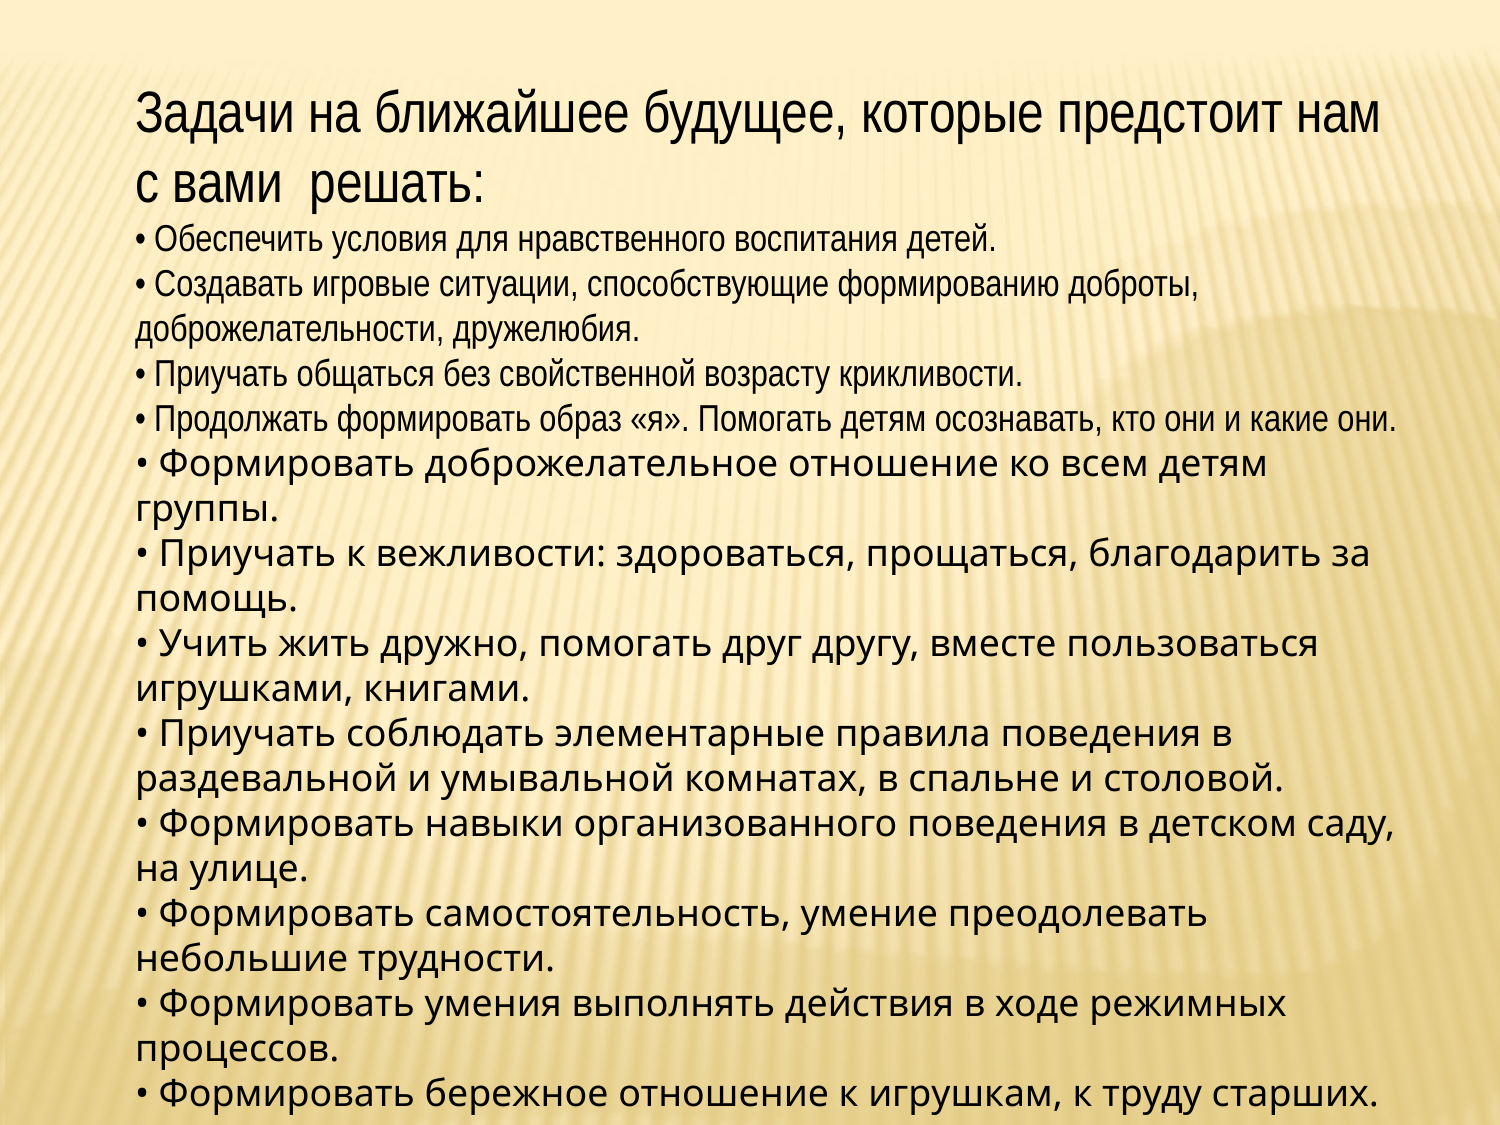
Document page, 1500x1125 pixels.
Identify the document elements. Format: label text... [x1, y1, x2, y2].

text_box Задачи на ближайшее будущее, которые предстоит нам с вами решать: • Обеспечить условия для нравственного воспитания детей. • Создавать игровые ситуации, способствующие формированию доброты, доброжелательности, дружелюбия. • Приучать общаться без свойственной возрасту крикливости. • Продолжать формировать образ «я». Помогать детям осознавать, кто они и какие они. • Формировать доброжелательное отношение ко всем детям группы. • Приучать к вежливости: здороваться, прощаться, благодарить за помощь. • Учить жить дружно, помогать друг другу, вместе пользоваться игрушками, книгами. • Приучать соблюдать элементарные правила поведения в раздевальной и умывальной комнатах, в спальне и столовой. • Формировать навыки организованного поведения в детском саду, на улице. • Формировать самостоятельность, умение преодолевать небольшие трудности. • Формировать умения выполнять действия в ходе режимных процессов. • Формировать бережное отношение к игрушкам, к труду старших. [120, 66, 1420, 1121]
